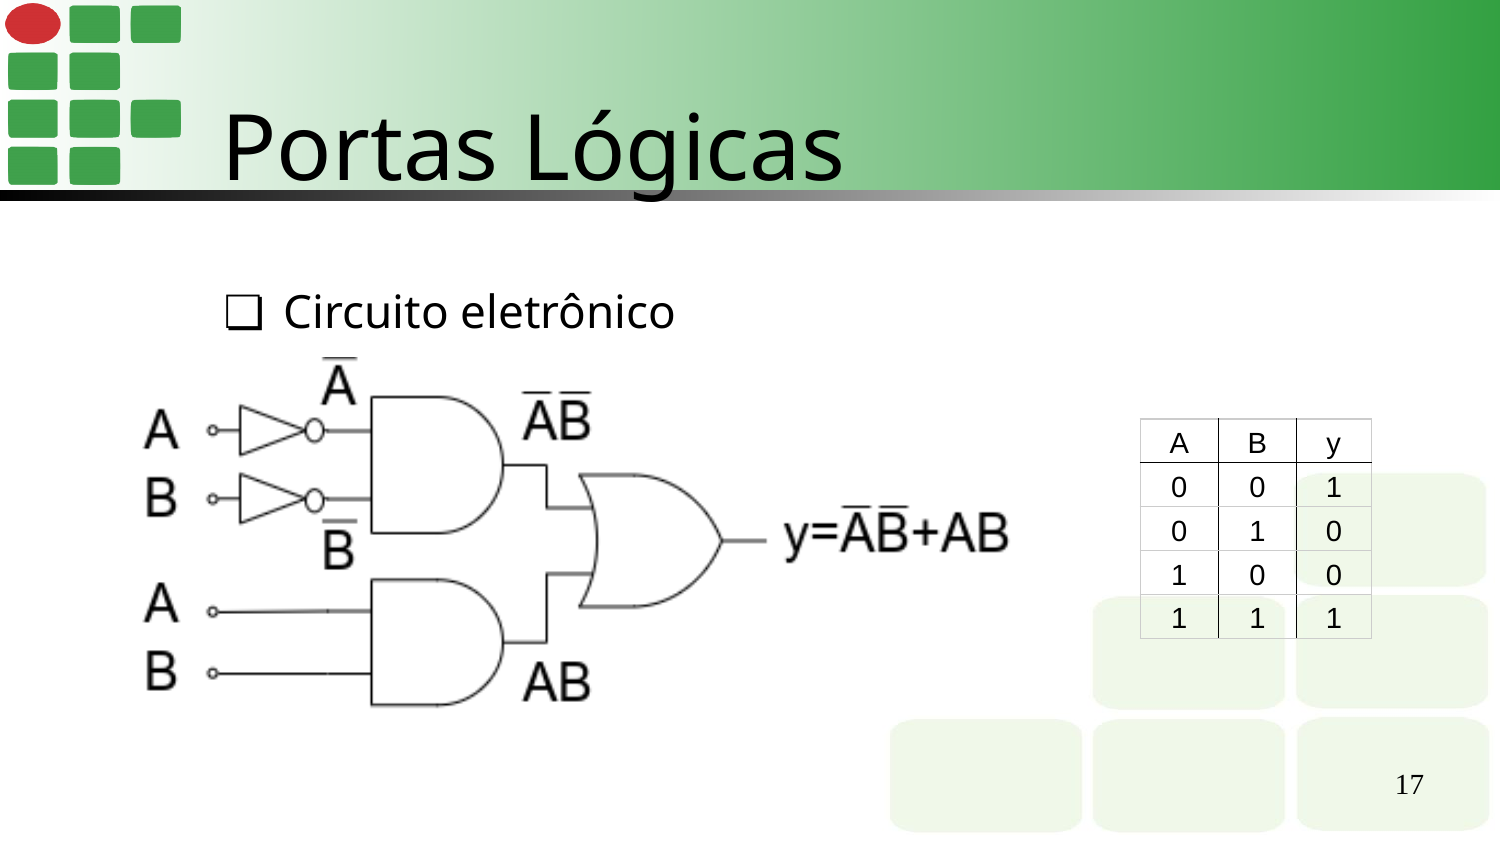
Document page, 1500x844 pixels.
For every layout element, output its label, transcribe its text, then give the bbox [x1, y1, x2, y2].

table_cell 1 [1141, 551, 1218, 594]
table_cell 0 [1141, 463, 1218, 506]
picture [128, 357, 1495, 835]
picture [5, 3, 181, 185]
table_cell 0 [1219, 463, 1296, 506]
table_header y [1297, 420, 1371, 462]
table_cell 1 [1297, 595, 1371, 638]
table_cell 0 [1219, 551, 1296, 594]
table_header A [1141, 420, 1218, 462]
table_cell 1 [1219, 595, 1296, 638]
text_box Portas Lógicas [206, 26, 1468, 207]
table_cell 0 [1297, 551, 1371, 594]
table_cell 1 [1297, 463, 1371, 506]
table_header B [1219, 420, 1296, 462]
slide_number ‹#› [1075, 768, 1425, 827]
table_cell 0 [1297, 507, 1371, 550]
table_cell 0 [1141, 507, 1218, 550]
table_cell 1 [1219, 507, 1296, 550]
table_cell 1 [1141, 595, 1218, 638]
text_box Circuito eletrônico [193, 248, 1469, 333]
